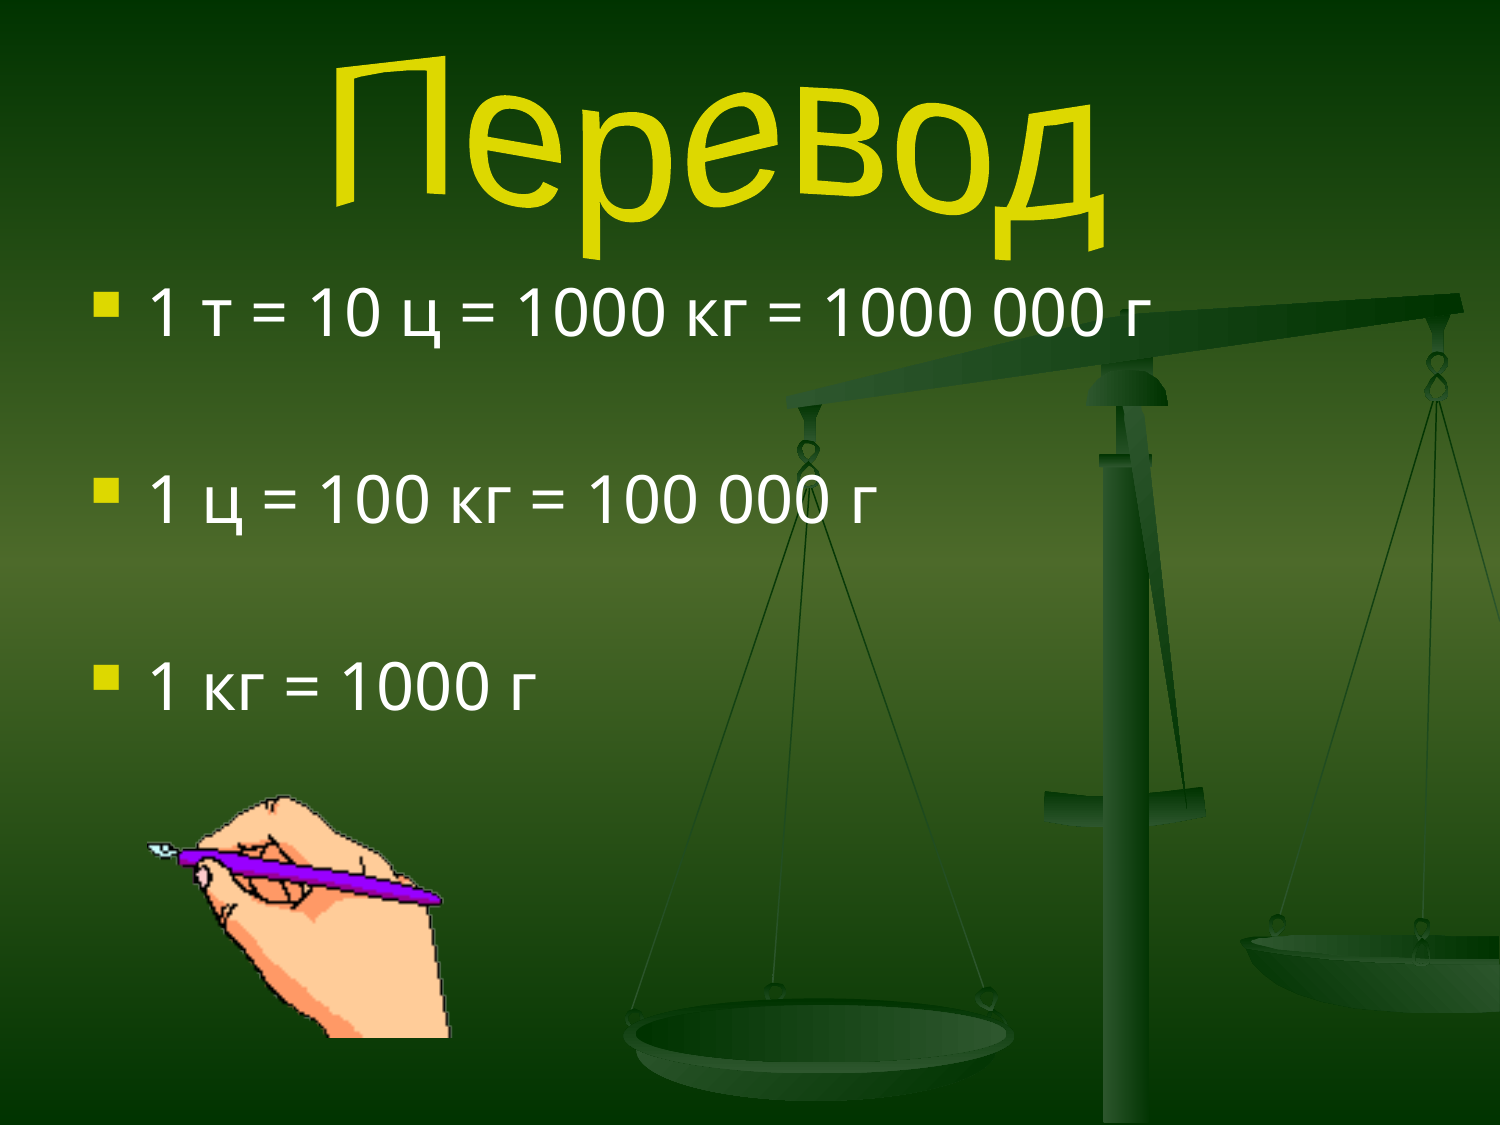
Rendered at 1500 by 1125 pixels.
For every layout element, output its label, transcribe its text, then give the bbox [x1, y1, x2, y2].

picture [147, 774, 491, 1038]
list 1 т = 10 ц = 1000 кг = 1000 000 г 1 ц = 100 кг = 100 000 г 1 кг = 1000 г [74, 262, 1259, 1006]
